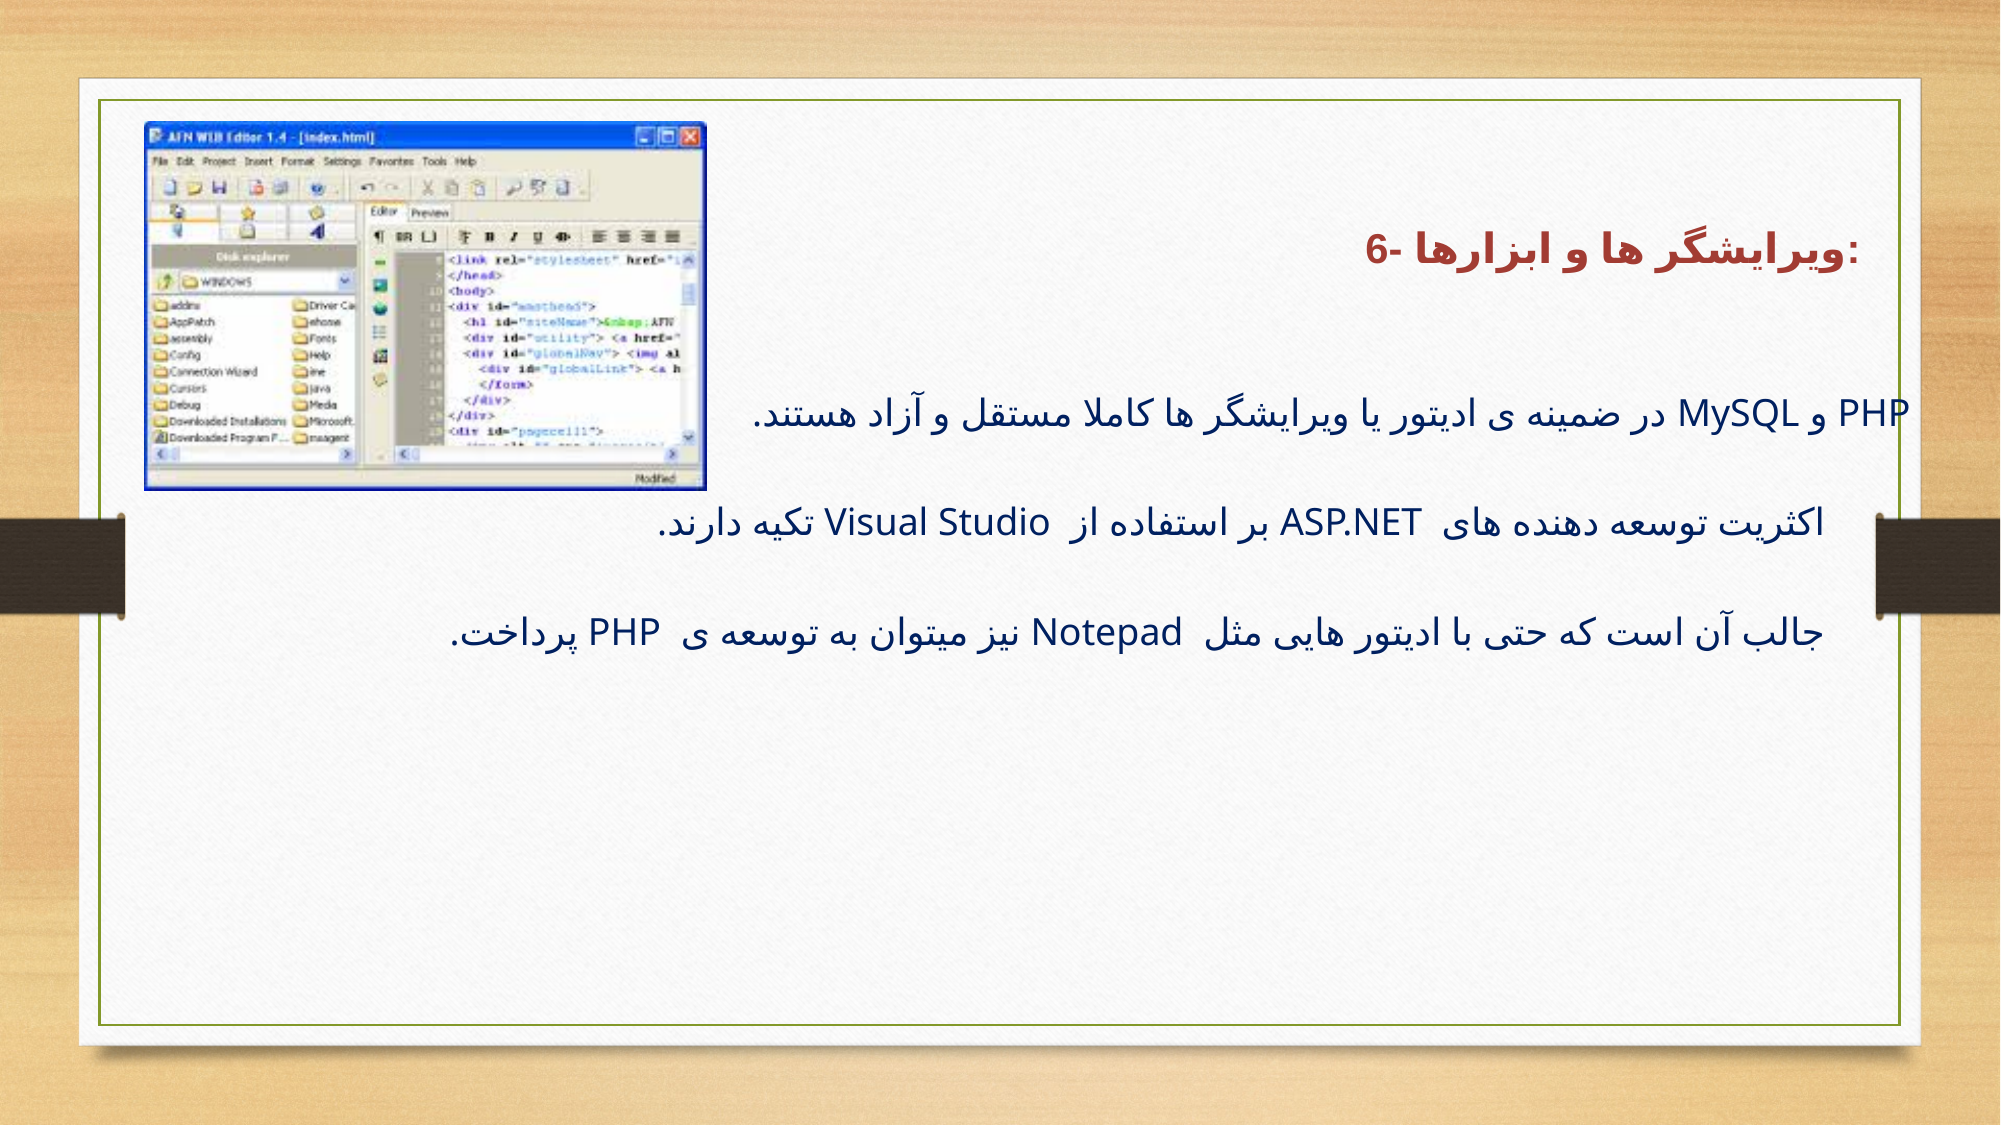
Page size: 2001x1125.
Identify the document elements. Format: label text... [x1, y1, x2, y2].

text_box جالب آن است که حتی با ادیتور هایی مثل Notepad نیز میتوان به توسعه ی PHP پرداخت. [176, 600, 1841, 660]
text_box PHP و MySQL در ضمینه ی ادیتور یا ویرایشگر ها کاملا مستقل و آزاد هستند. [737, 381, 1926, 441]
picture [0, 0, 2001, 1125]
text_box اکثریت توسعه دهنده های ASP.NET بر استفاده از Visual Studio تکیه دارند. [550, 490, 1841, 551]
text_box 6- ویرایشگر ها و ابزارها: [1350, 214, 1876, 280]
